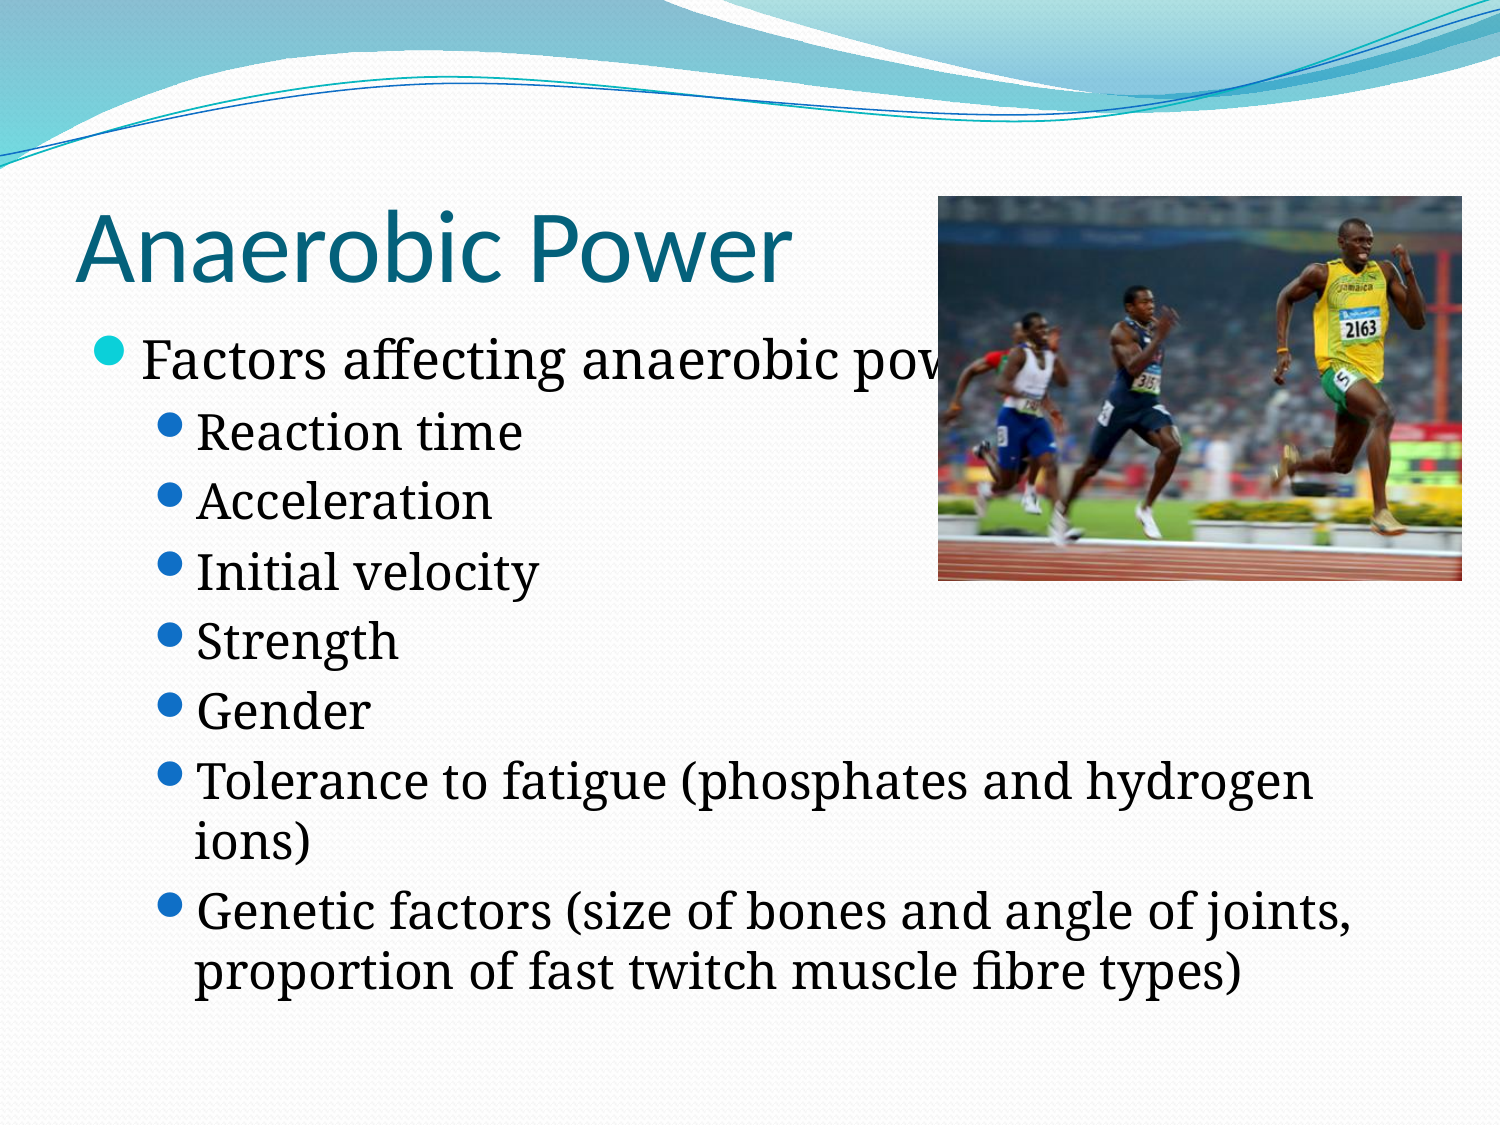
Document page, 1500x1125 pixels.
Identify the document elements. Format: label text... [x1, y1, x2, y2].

list Factors affecting anaerobic power Reaction time Acceleration Initial velocity Strength Gender Tolerance to fatigue (phosphates and hydrogen ions) Genetic factors (size of bones and angle of joints, proportion of fast twitch muscle fibre types) [75, 317, 1425, 1038]
title Anaerobic Power [75, 115, 1425, 303]
picture [938, 196, 1463, 581]
